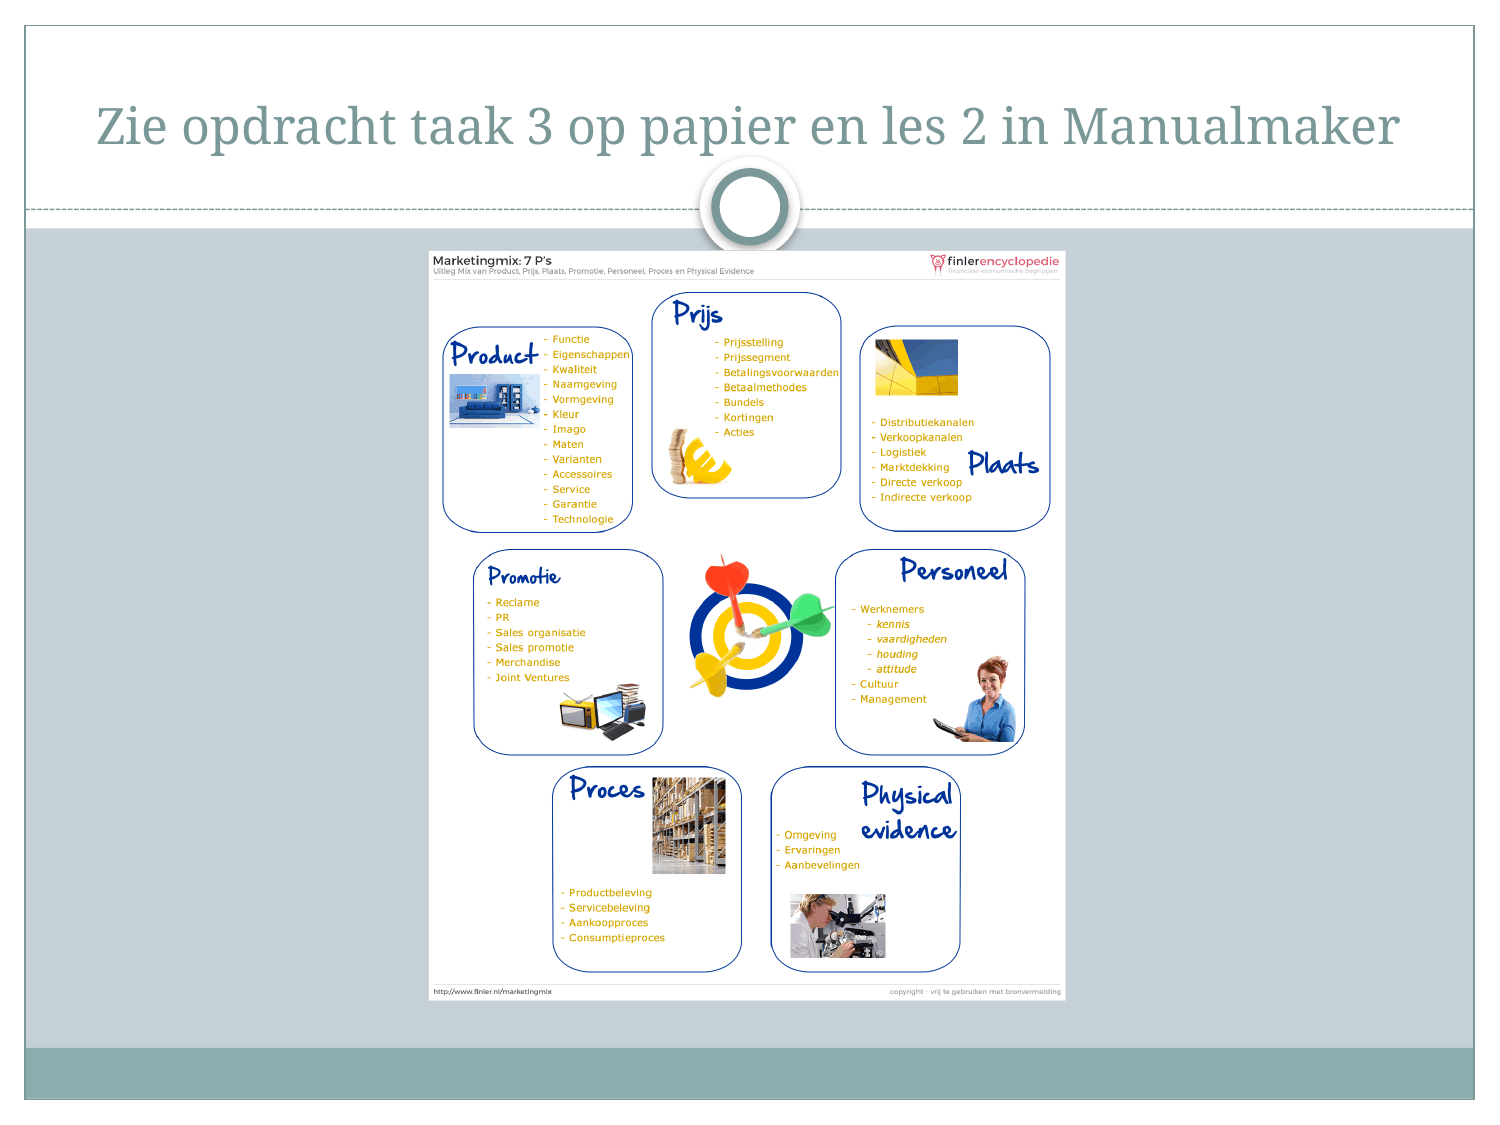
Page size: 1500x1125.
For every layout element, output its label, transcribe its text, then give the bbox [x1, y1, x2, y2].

title Zie opdracht taak 3 op papier en les 2 in Manualmaker [49, 37, 1450, 162]
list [427, 250, 1067, 1001]
